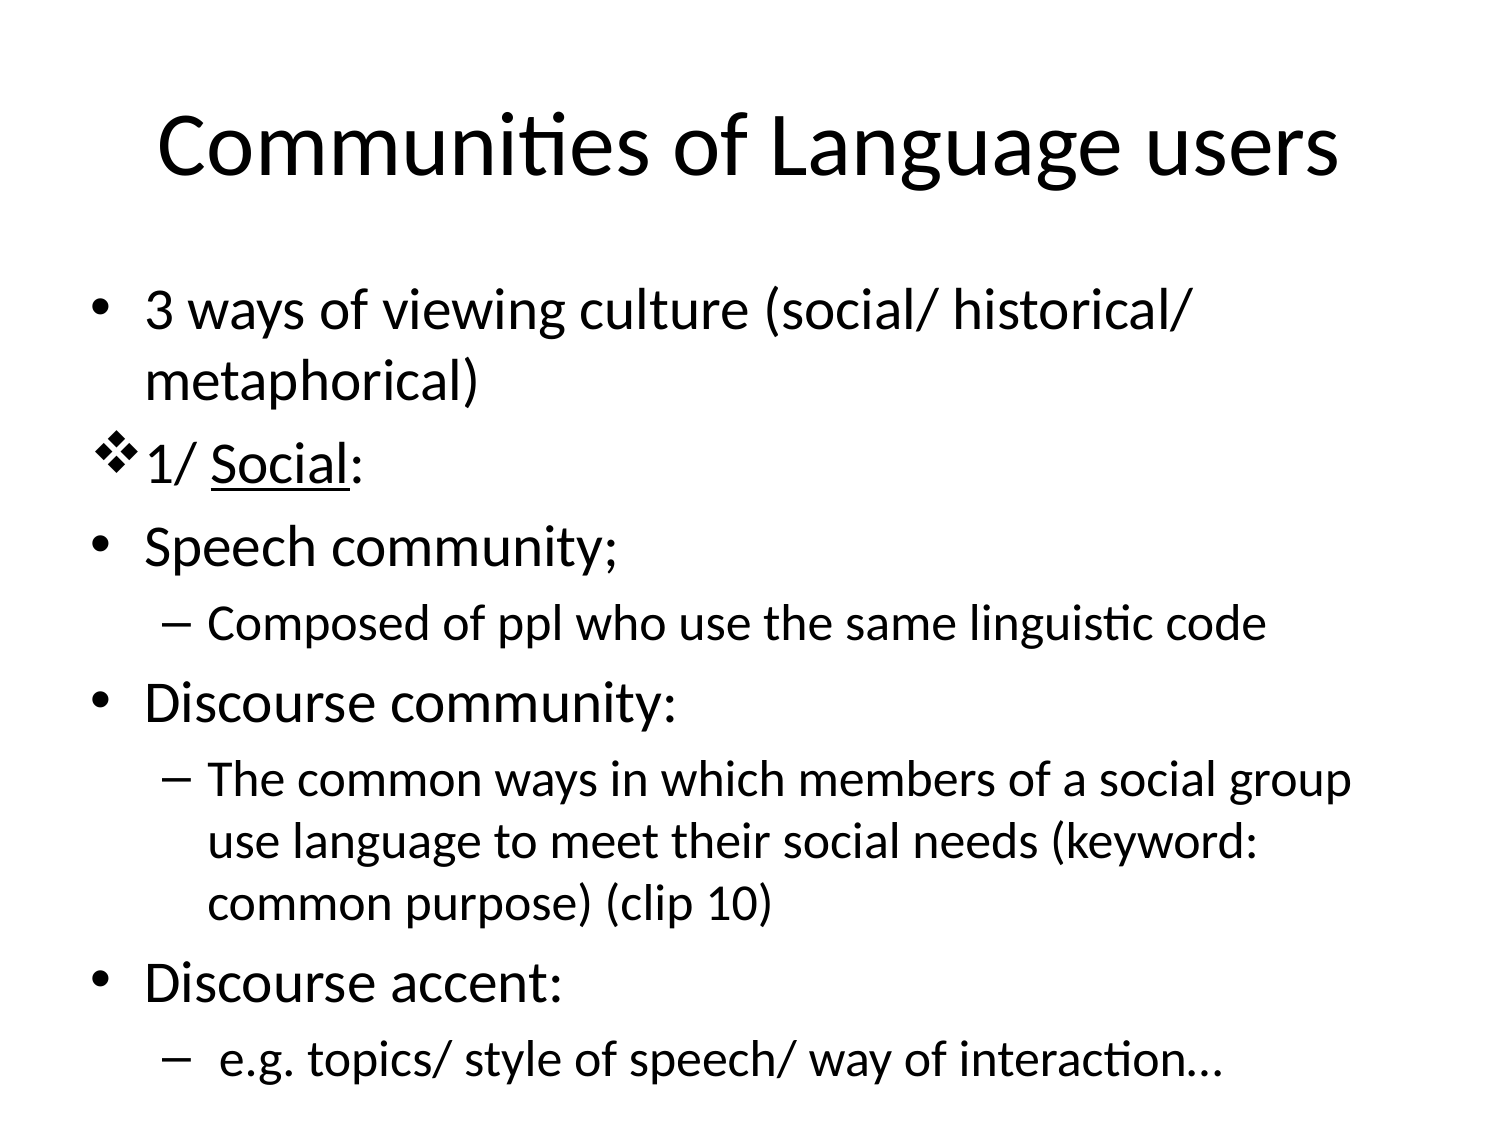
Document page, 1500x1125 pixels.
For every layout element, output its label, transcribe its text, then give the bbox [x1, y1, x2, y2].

list 3 ways of viewing culture (social/ historical/ metaphorical) 1/ Social: Speech community; Composed of ppl who use the same linguistic code Discourse community: The common ways in which members of a social group use language to meet their social needs (keyword: common purpose) (clip 10) Discourse accent: e.g. topics/ style of speech/ way of interaction… [75, 262, 1425, 1100]
title Communities of Language users [75, 45, 1425, 233]
